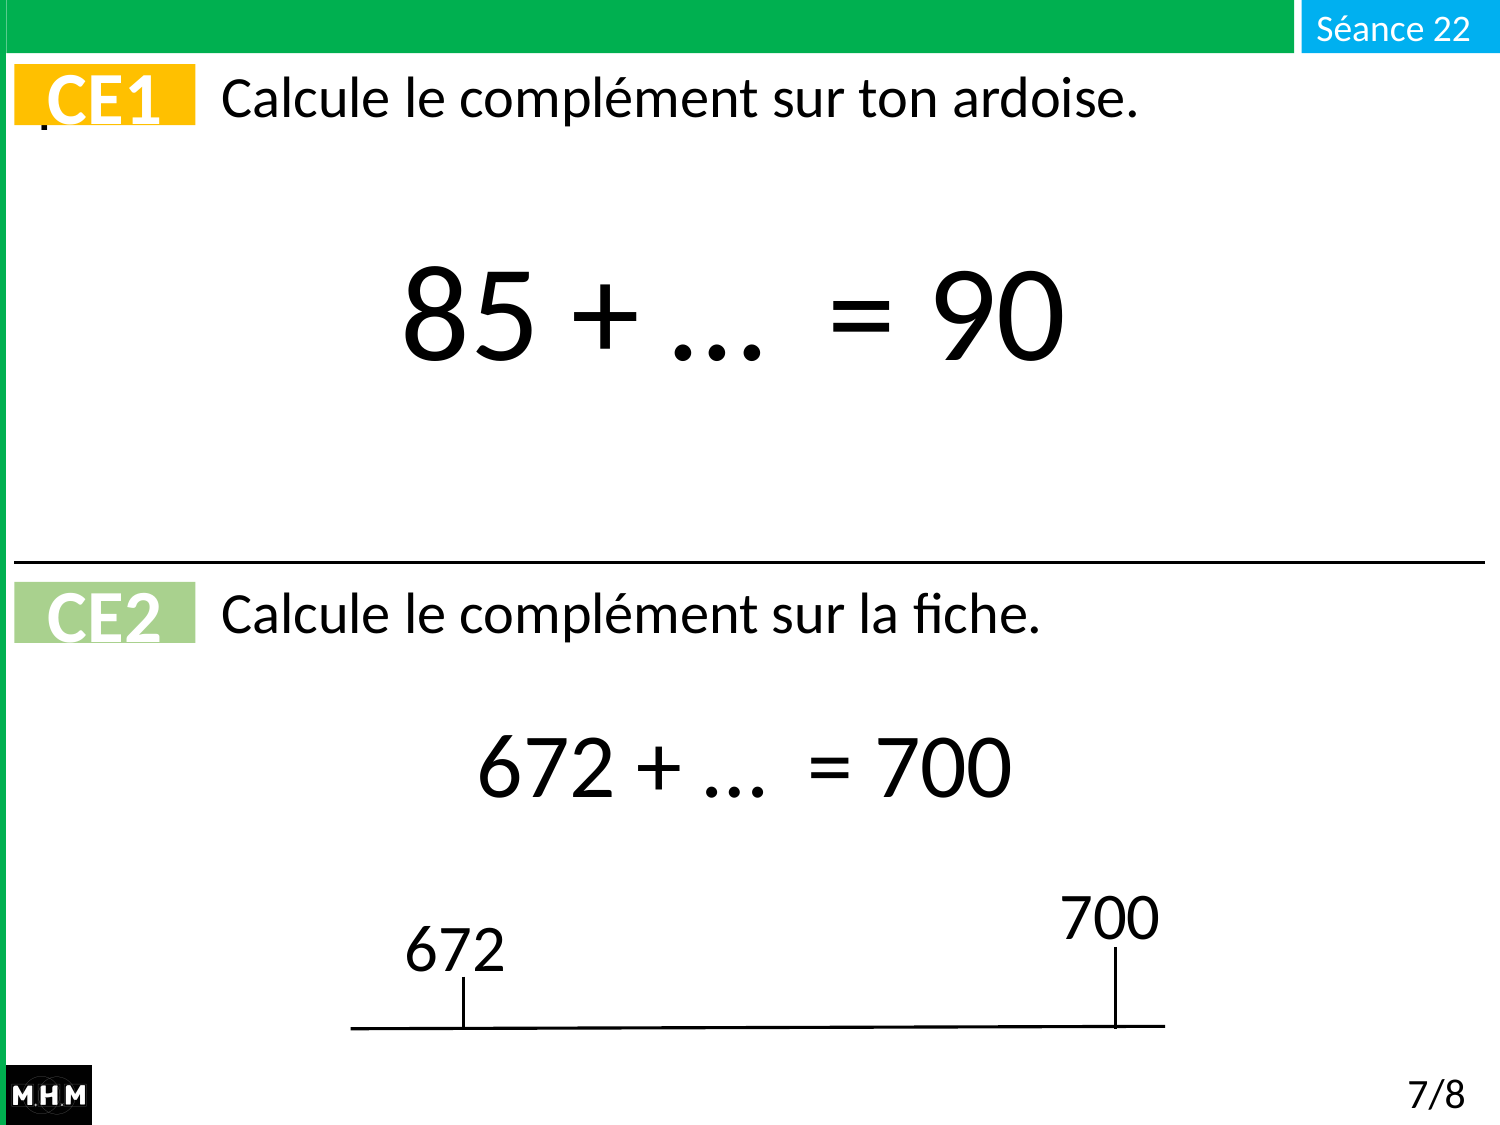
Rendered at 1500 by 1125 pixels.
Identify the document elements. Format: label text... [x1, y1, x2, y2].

picture [6, 1065, 92, 1125]
text_box CE1 [13, 63, 196, 126]
text_box Calcule le complément sur la fiche. [206, 570, 1500, 659]
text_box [350, 865, 1227, 1030]
text_box 85 + … = 90 [385, 215, 1321, 396]
title Calcule le complément sur ton ardoise. [206, 54, 1500, 144]
text_box CE2 [13, 581, 196, 644]
list 7/8 [1373, 1064, 1500, 1125]
text_box 672 + … = 700 [425, 698, 1045, 823]
